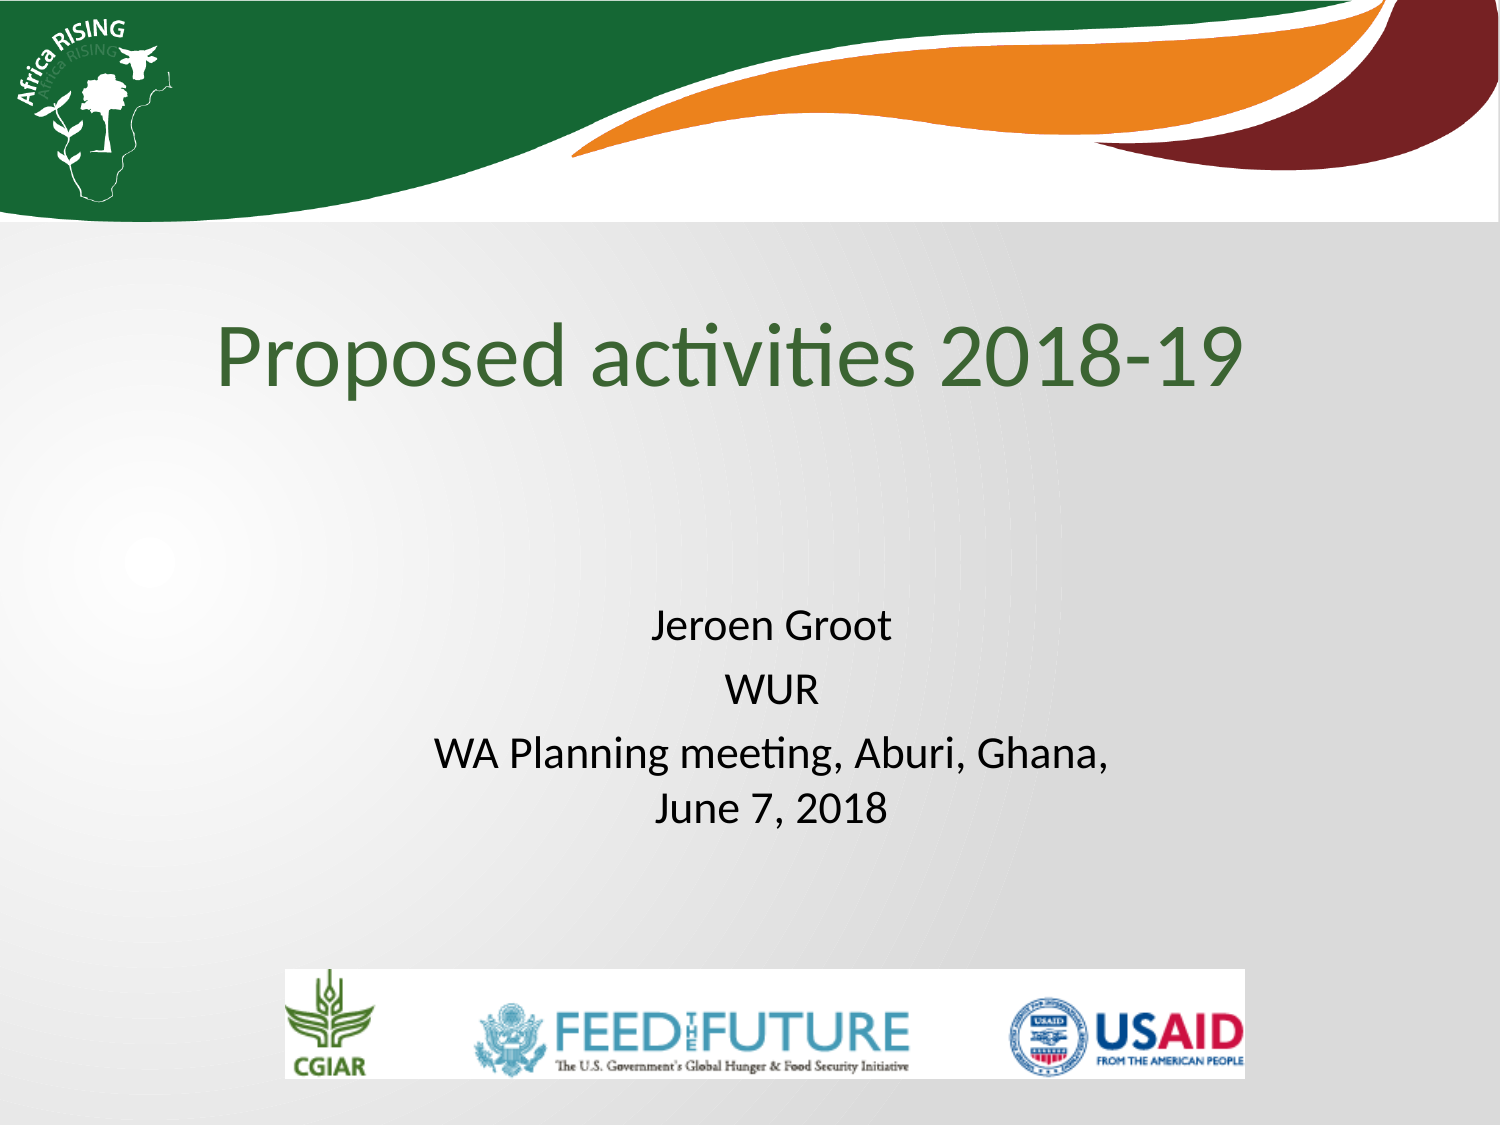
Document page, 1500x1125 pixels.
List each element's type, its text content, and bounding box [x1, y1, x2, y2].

picture [285, 969, 1245, 1079]
list Proposed activities 2018-19 [137, 287, 1307, 475]
list Jeroen Groot WUR WA Planning meeting, Aburi, Ghana, June 7, 2018 [387, 587, 1138, 788]
picture [0, 0, 1499, 222]
